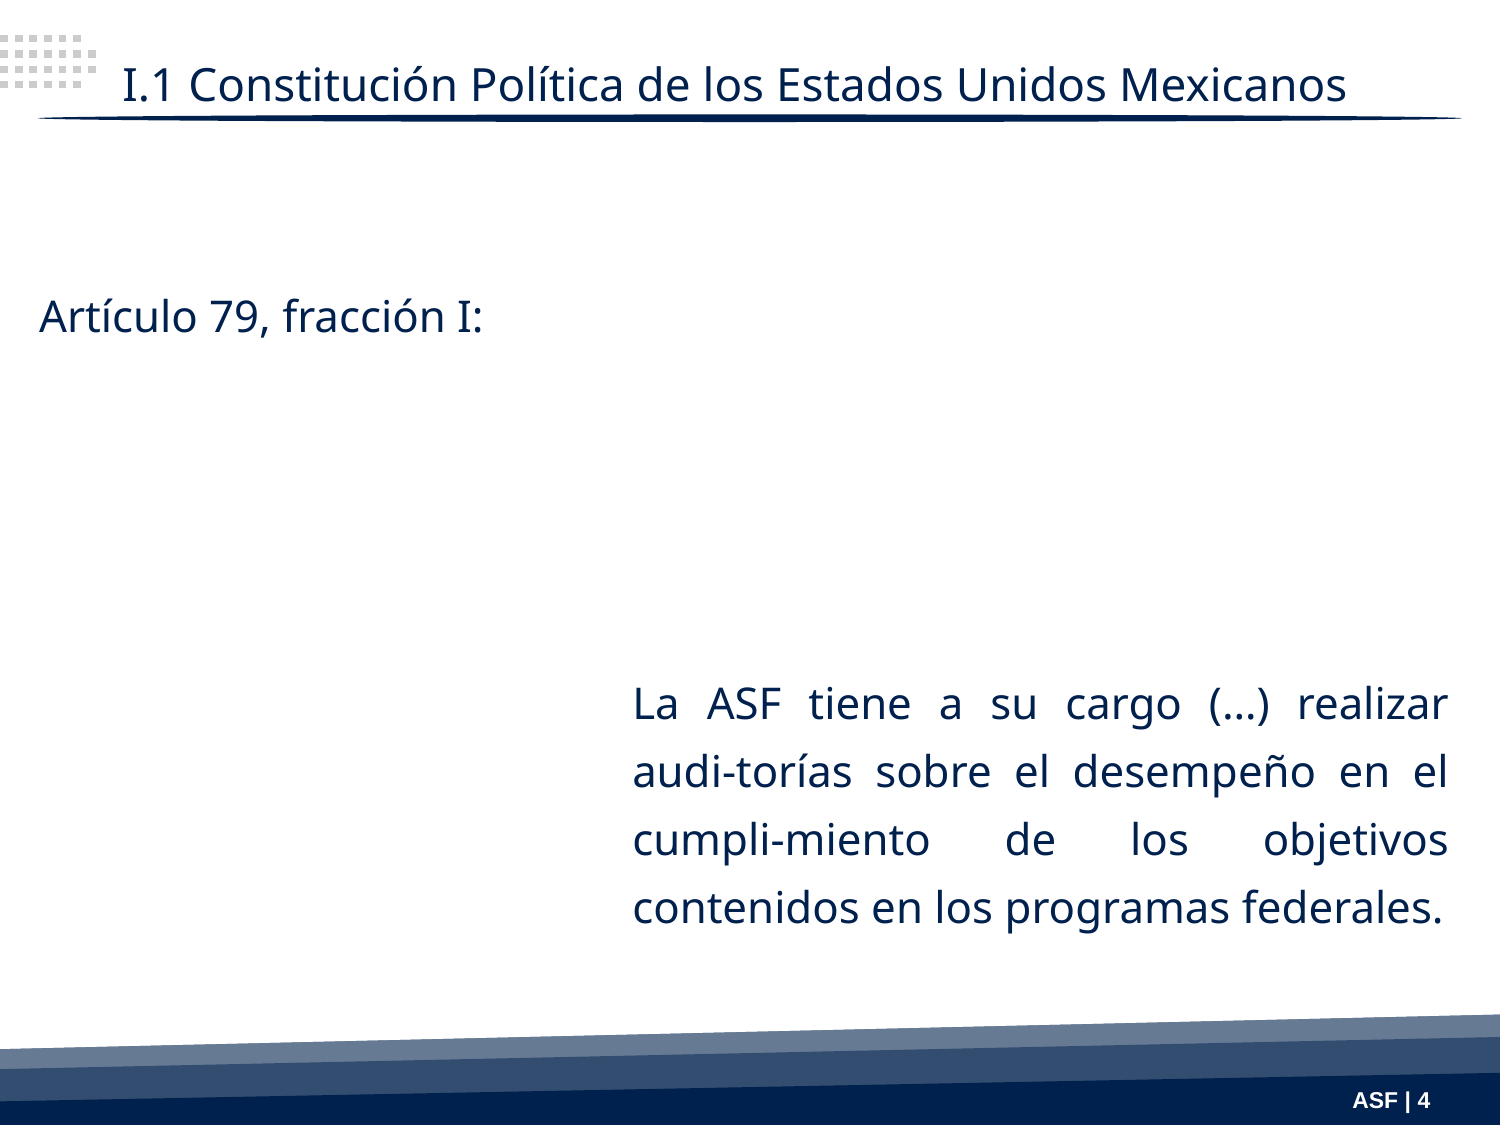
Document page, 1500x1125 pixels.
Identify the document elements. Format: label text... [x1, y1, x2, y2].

text_box I.1 Constitución Política de los Estados Unidos Mexicanos [107, 48, 1500, 174]
text_box Artículo 79, fracción I: [24, 265, 499, 349]
text_box La ASF tiene a su cargo (…) realizar audi-torías sobre el desempeño en el cumpli-miento de los objetivos contenidos en los programas federales. [617, 652, 1465, 1009]
text_box [38, 114, 1462, 123]
slide_number ASF | 4 [1337, 1078, 1489, 1125]
